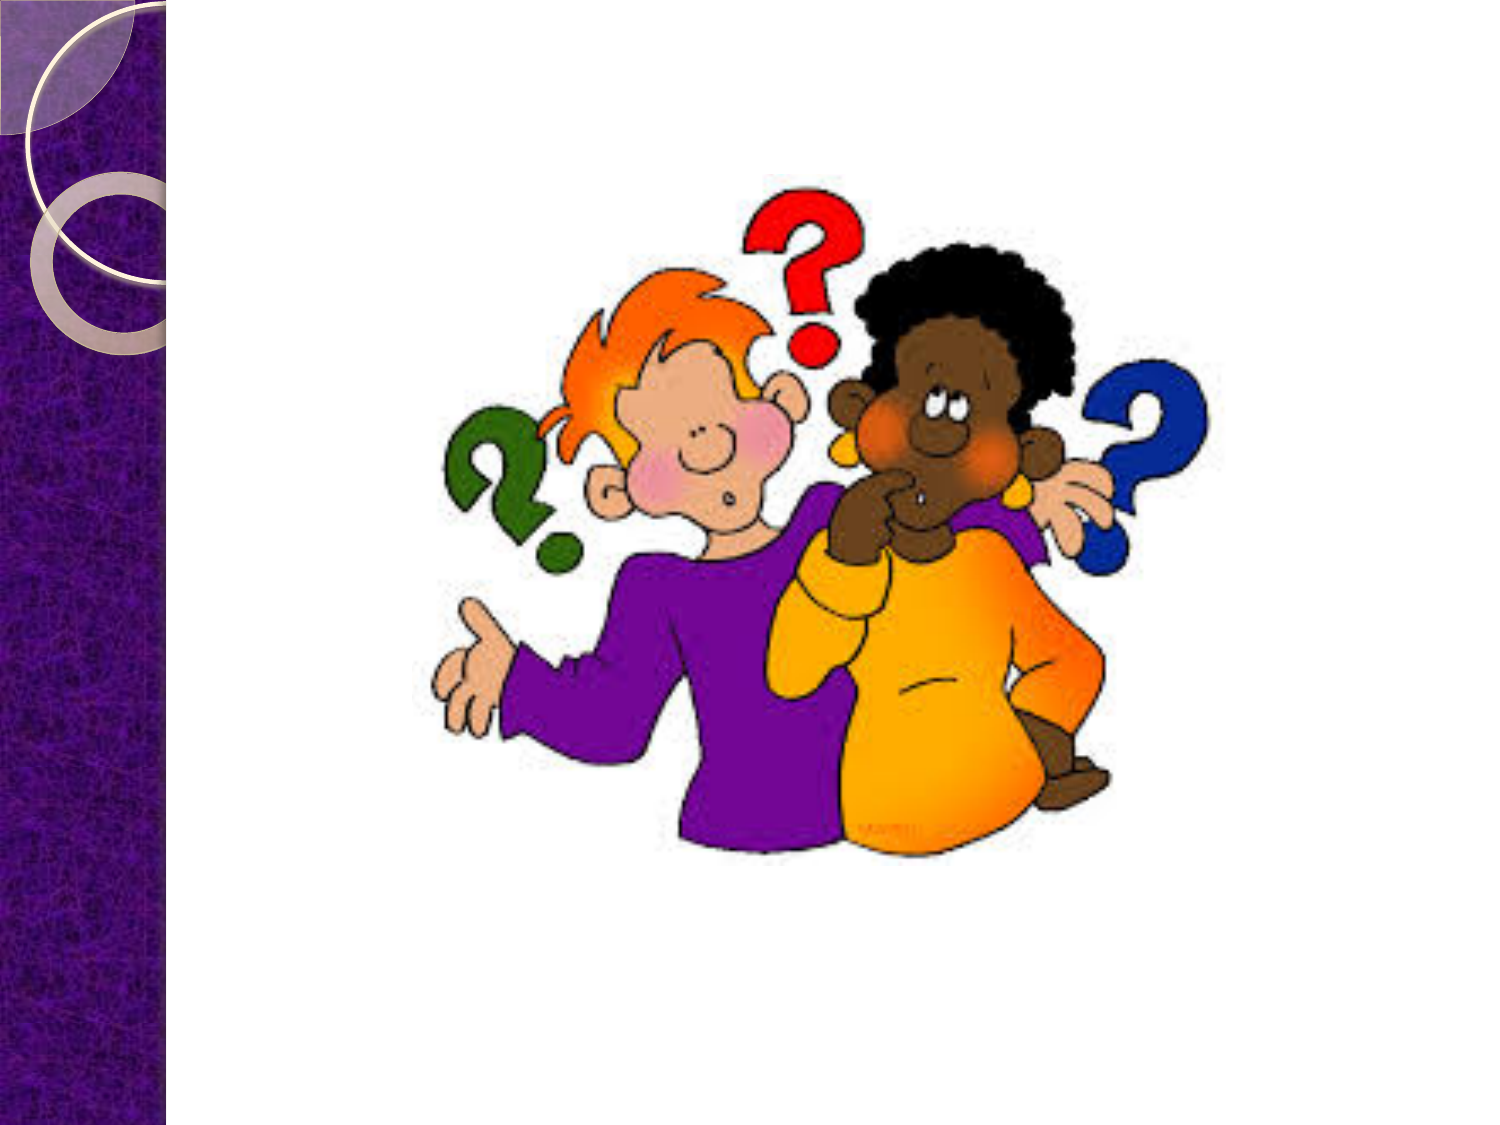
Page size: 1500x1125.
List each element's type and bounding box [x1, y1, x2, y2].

picture [412, 174, 1249, 866]
picture [32, 13, 160, 207]
picture [53, 241, 160, 332]
picture [136, 0, 164, 4]
picture [0, 134, 166, 1125]
picture [62, 195, 160, 280]
